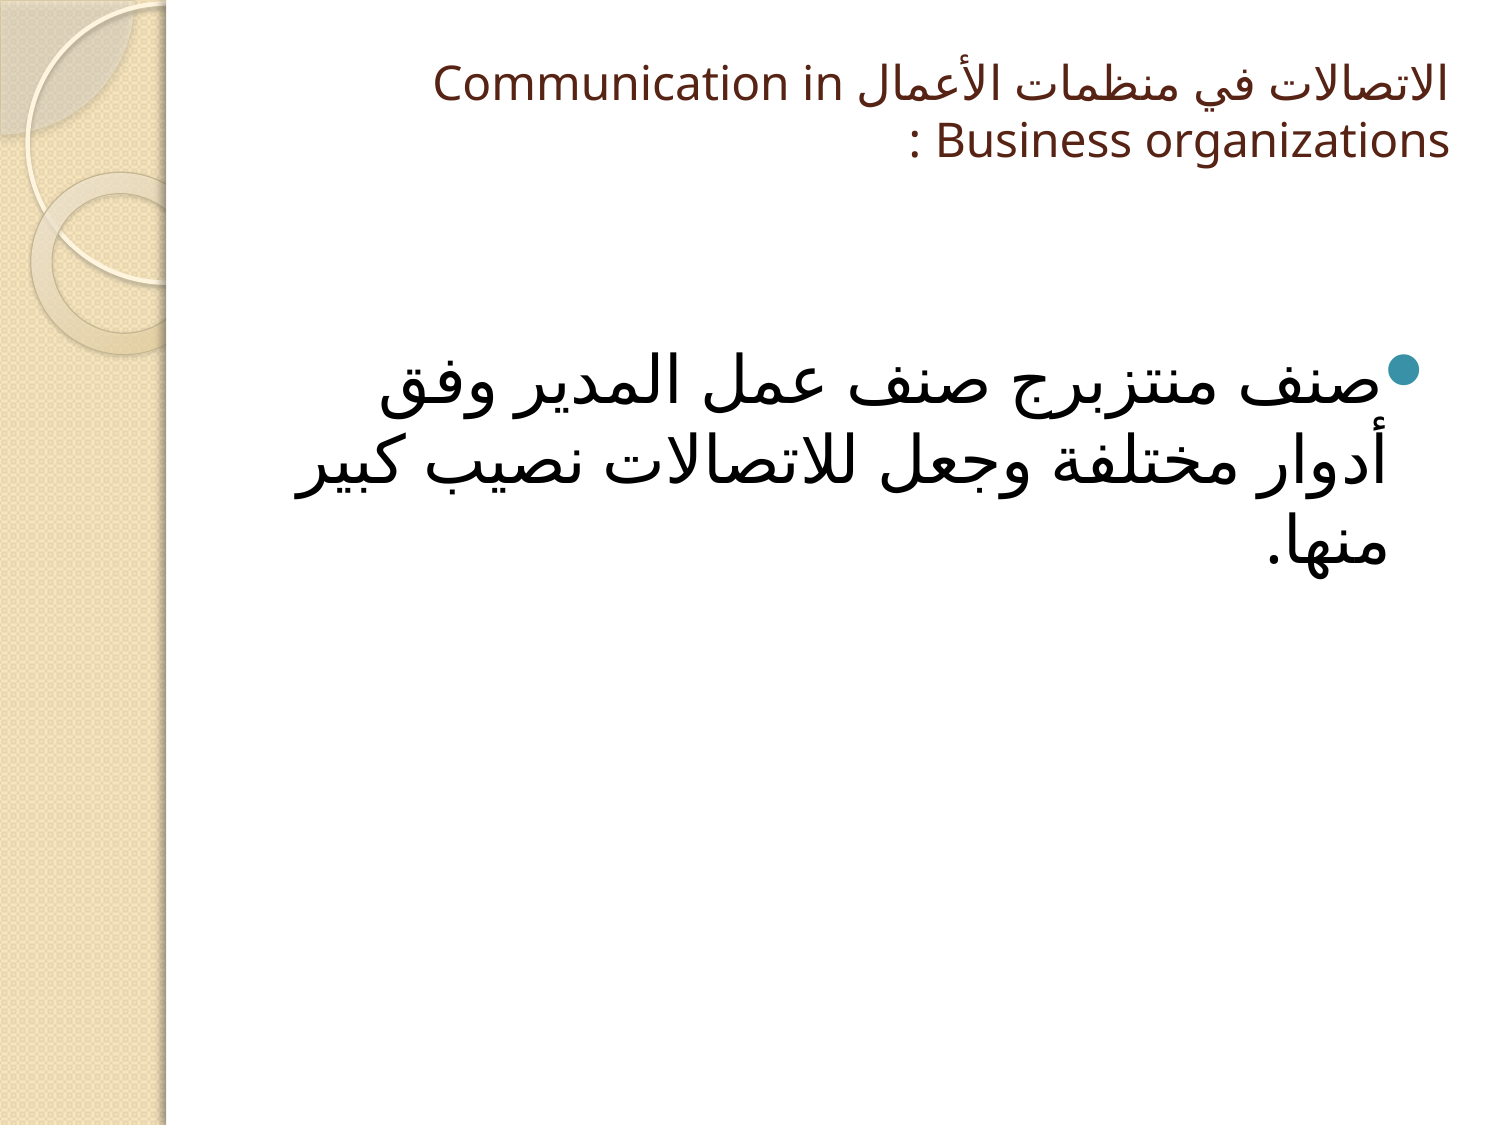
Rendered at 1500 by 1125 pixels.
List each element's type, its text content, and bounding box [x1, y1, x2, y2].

title الاتصالات في منظمات الأعمال Communication in Business organizations : [235, 45, 1466, 233]
list صنف منتزبرج صنف عمل المدير وفق أدوار مختلفة وجعل للاتصالات نصيب كبير منها. [235, 237, 1466, 1025]
